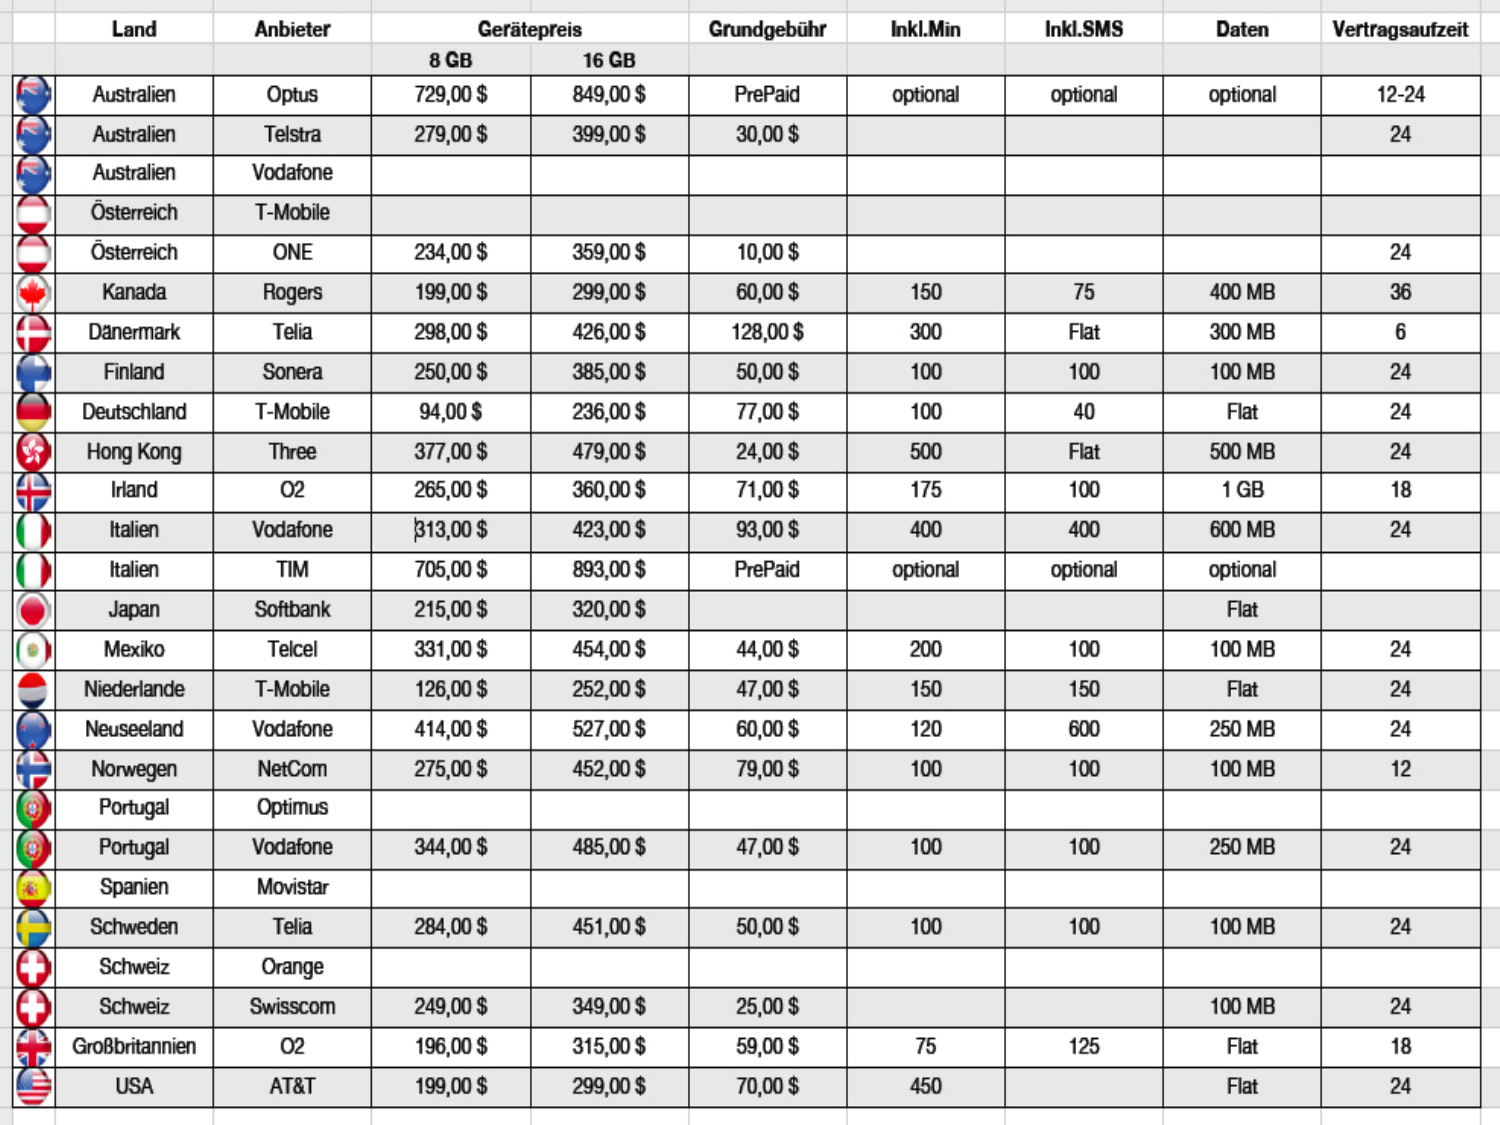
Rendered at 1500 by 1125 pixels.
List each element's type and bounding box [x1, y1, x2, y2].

list [0, 0, 1500, 1125]
